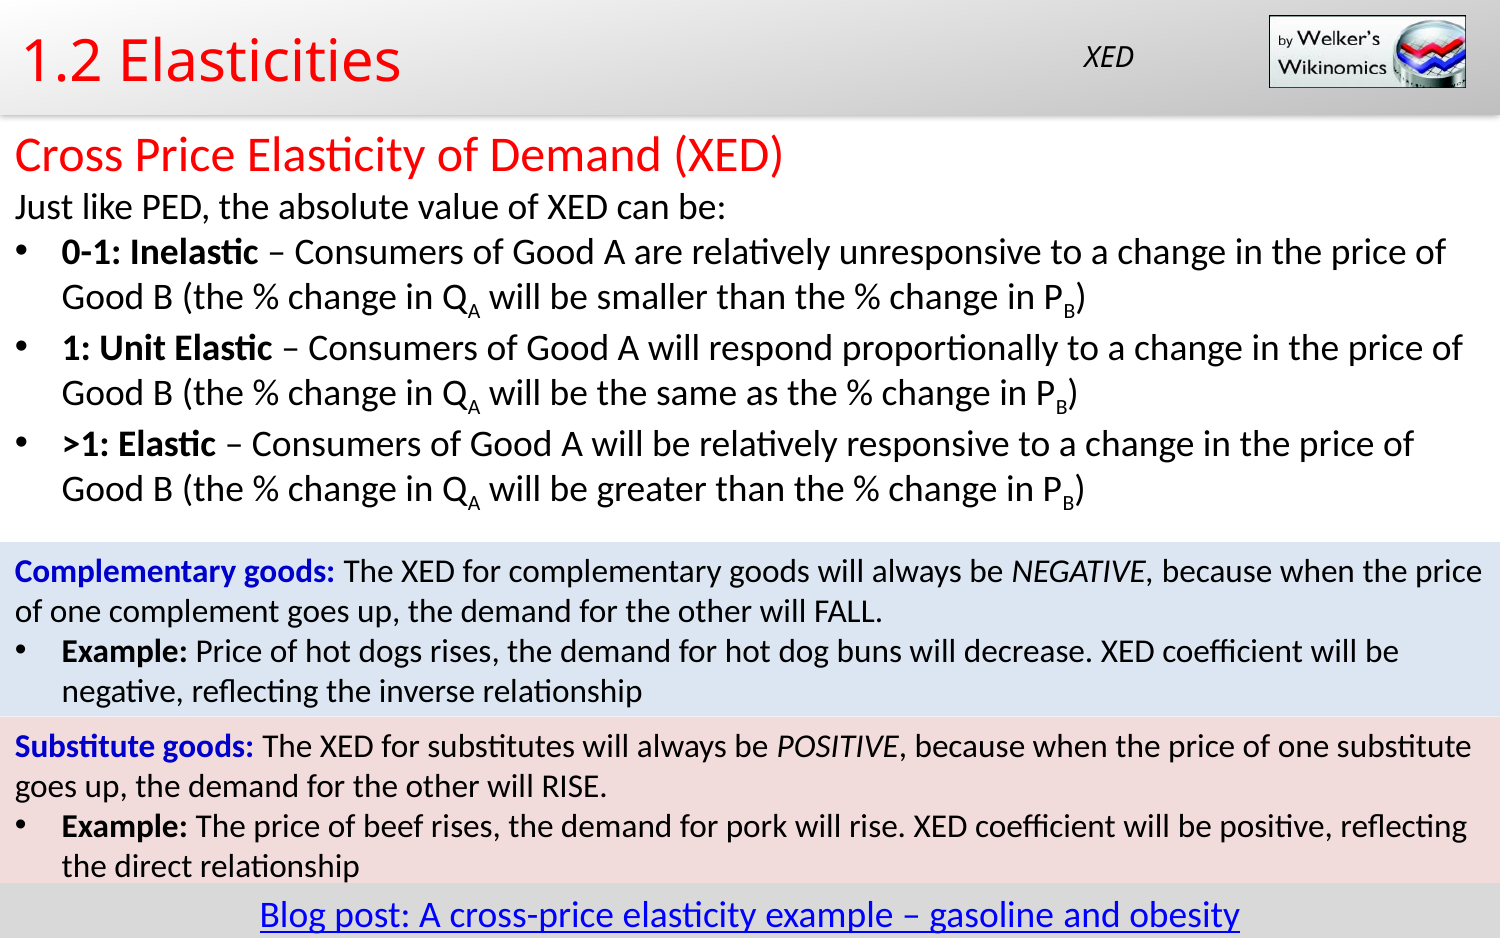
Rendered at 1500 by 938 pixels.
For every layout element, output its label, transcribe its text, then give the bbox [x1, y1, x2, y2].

text_box Blog post: A cross-price elasticity example – gasoline and obesity [0, 883, 1500, 938]
text_box Complementary goods: The XED for complementary goods will always be NEGATIVE, because when the price of one complement goes up, the demand for the other will FALL. Example: Price of hot dogs rises, the demand for hot dog buns will decrease. XED coefficient will be negative, reflecting the inverse relationship [0, 542, 1500, 716]
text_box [0, 0, 1500, 115]
text_box Substitute goods: The XED for substitutes will always be POSITIVE, because when the price of one substitute goes up, the demand for the other will RISE. Example: The price of beef rises, the demand for pork will rise. XED coefficient will be positive, reflecting the direct relationship [0, 716, 1500, 883]
text_box Cross Price Elasticity of Demand (XED) Just like PED, the absolute value of XED can be: 0-1: Inelastic – Consumers of Good A are relatively unresponsive to a change in the price of Good B (the % change in QA will be smaller than the % change in PB) 1: Unit Elastic – Consumers of Good A will respond proportionally to a change in the price of Good B (the % change in QA will be the same as the % change in PB) >1: Elastic – Consumers of Good A will be relatively responsive to a change in the price of Good B (the % change in QA will be greater than the % change in PB) [0, 123, 1500, 523]
